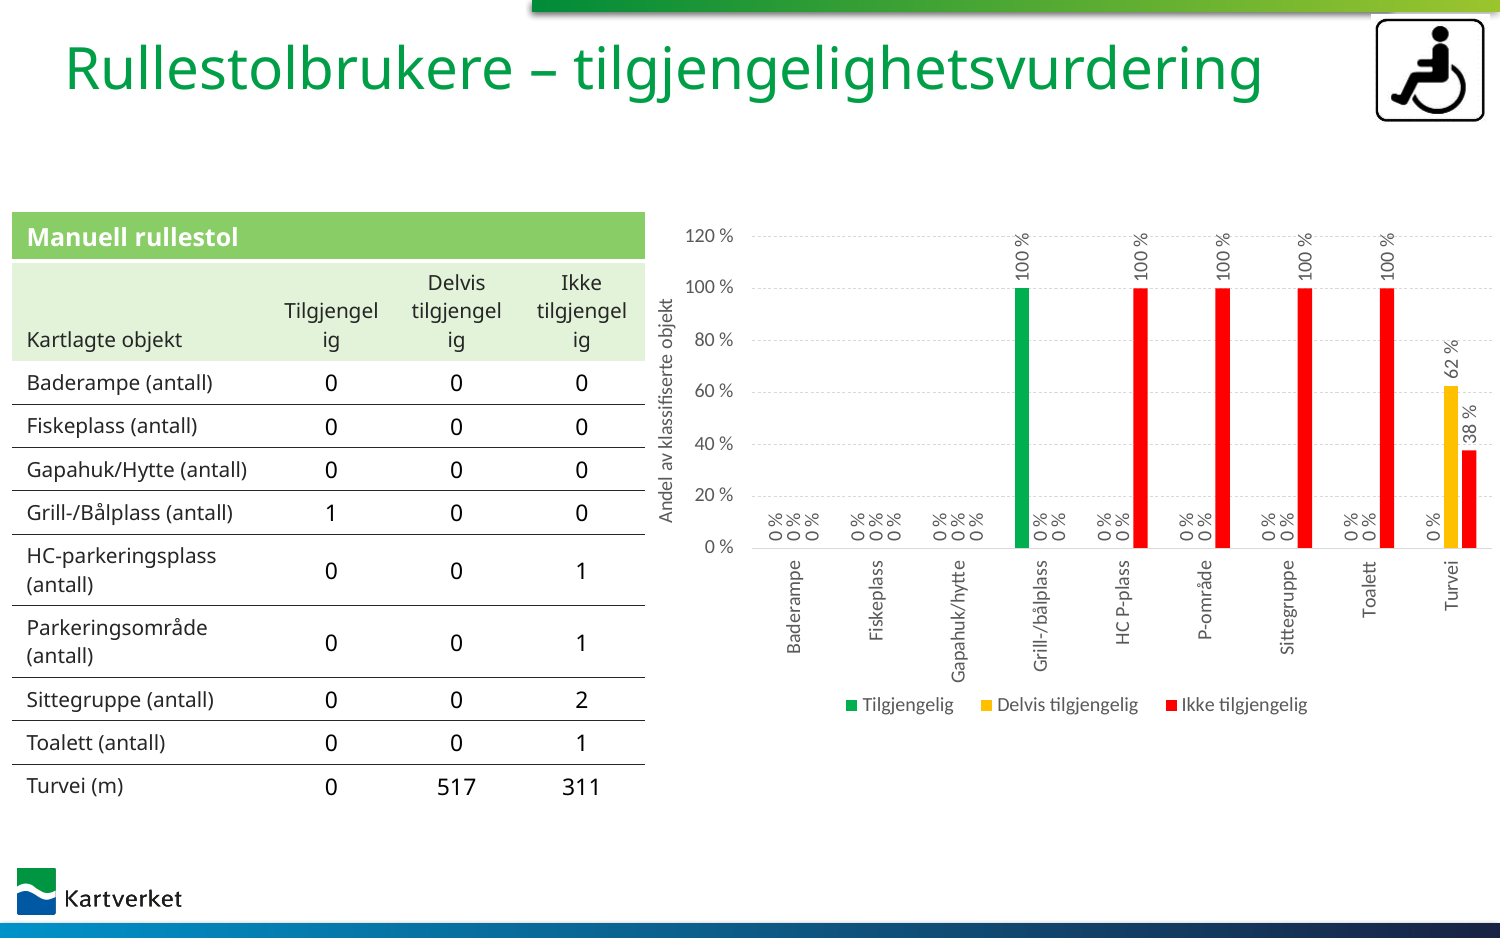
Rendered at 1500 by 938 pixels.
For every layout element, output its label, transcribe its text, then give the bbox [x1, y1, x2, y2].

table_cell 0 [269, 448, 394, 490]
table_cell 2 [519, 678, 638, 720]
table_cell Delvis tilgjengelig [394, 263, 519, 361]
table_cell 1 [519, 606, 638, 677]
table_cell 1 [269, 491, 394, 534]
table_cell 311 [519, 765, 645, 807]
table_cell 0 [269, 678, 394, 720]
table_cell 0 [394, 606, 519, 677]
table_cell 0 [394, 491, 519, 534]
table_cell Tilgjengelig [269, 263, 394, 361]
table_cell 0 [269, 721, 394, 764]
table_cell Gapahuk/Hytte (antall) [12, 448, 269, 490]
picture [1371, 13, 1491, 127]
table_cell Kartlagte objekt [12, 263, 269, 361]
table_cell Ikke tilgjengelig [519, 263, 638, 361]
table_cell 0 [519, 405, 638, 447]
table_cell Toalett (antall) [12, 721, 269, 764]
table_cell 0 [269, 606, 394, 677]
table_cell Grill-/Bålplass (antall) [12, 491, 269, 534]
table_cell 0 [269, 535, 394, 605]
table_cell 0 [519, 448, 638, 490]
table_cell 0 [394, 361, 519, 404]
table_cell Sittegruppe (antall) [12, 678, 269, 720]
table_cell 0 [394, 535, 519, 605]
table_cell 0 [394, 405, 519, 447]
table_cell 0 [269, 361, 394, 404]
table_cell 0 [519, 361, 638, 404]
text_box Rullestolbrukere – tilgjengelighetsvurdering [49, 12, 1372, 109]
table_cell 0 [394, 678, 519, 720]
table_cell 1 [519, 535, 638, 605]
table_cell 0 [394, 448, 519, 490]
table_header Manuell rullestol [12, 212, 645, 259]
table_cell Turvei (m) [12, 765, 269, 807]
table_cell 0 [394, 721, 519, 764]
table_cell 1 [519, 721, 645, 764]
table_cell Parkeringsområde (antall) [12, 606, 269, 677]
table_cell Baderampe (antall) [12, 361, 269, 404]
table_cell HC-parkeringsplass (antall) [12, 535, 269, 605]
table_cell 0 [269, 765, 394, 807]
table_cell 0 [269, 405, 394, 447]
table_cell 517 [394, 765, 519, 807]
picture [643, 218, 1500, 728]
table_cell 0 [519, 491, 638, 534]
table_cell Fiskeplass (antall) [12, 405, 269, 447]
